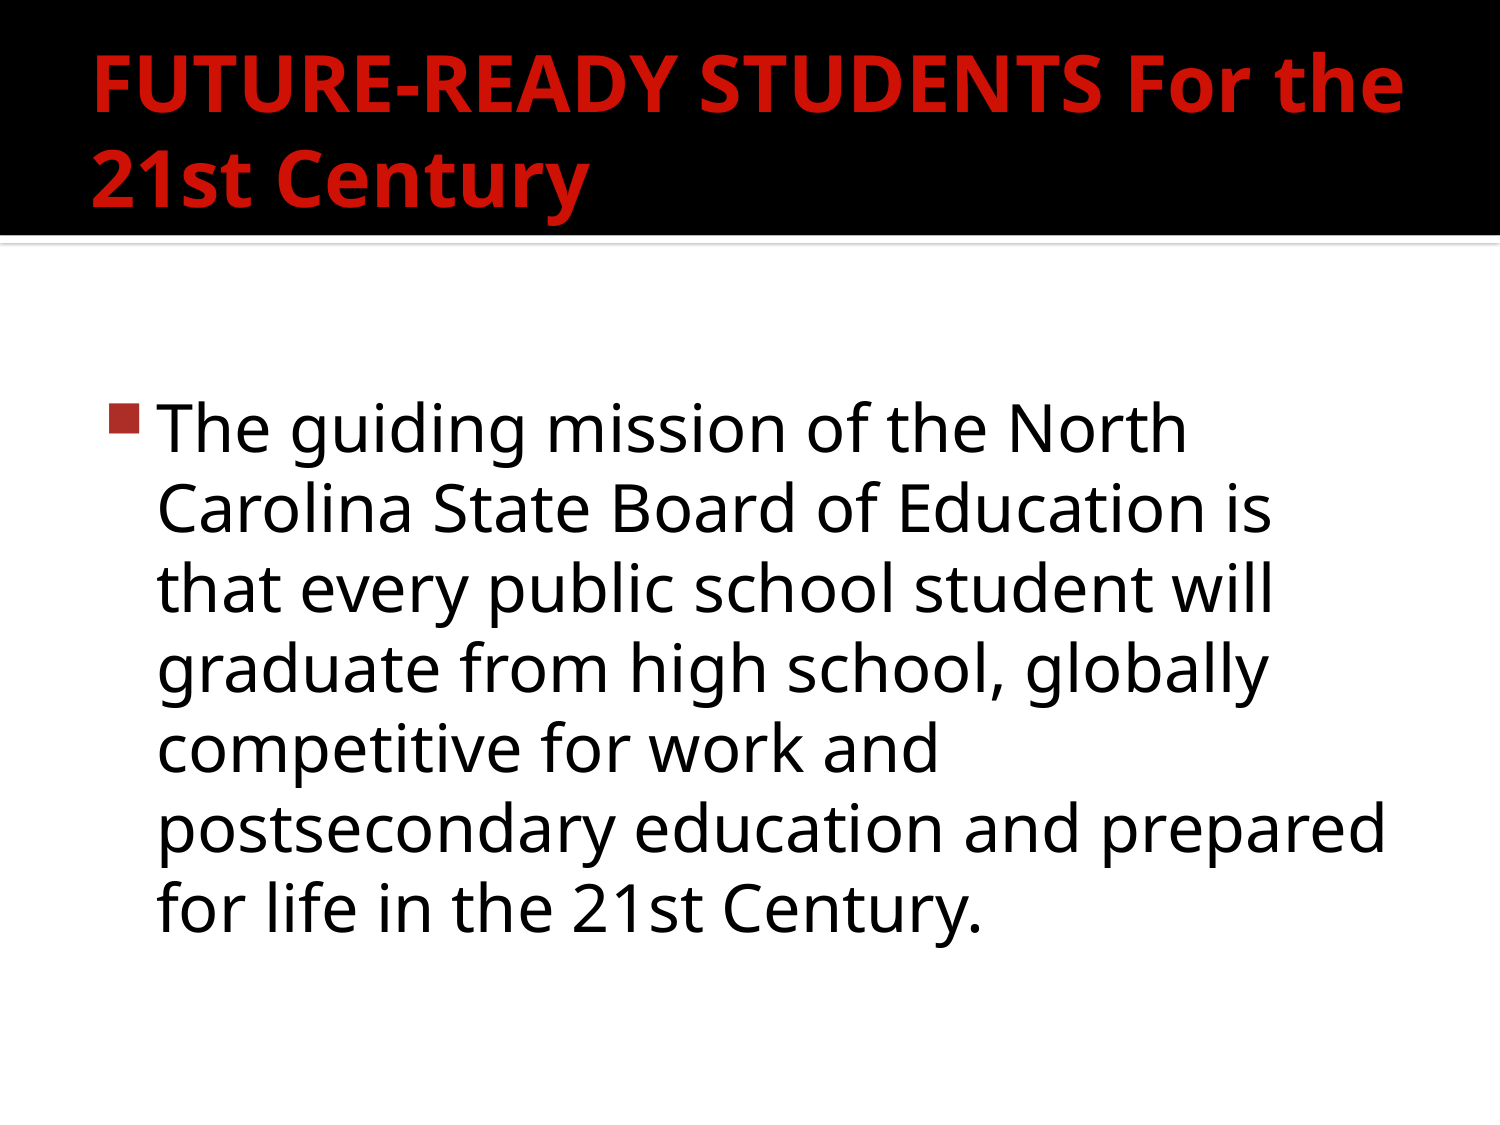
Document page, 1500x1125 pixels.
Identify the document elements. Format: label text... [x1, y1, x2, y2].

title FUTURE-READY STUDENTS For the 21st Century [75, 25, 1425, 231]
list The guiding mission of the North Carolina State Board of Education is that every public school student will graduate from high school, globally competitive for work and postsecondary education and prepared for life in the 21st Century. [75, 291, 1425, 1050]
